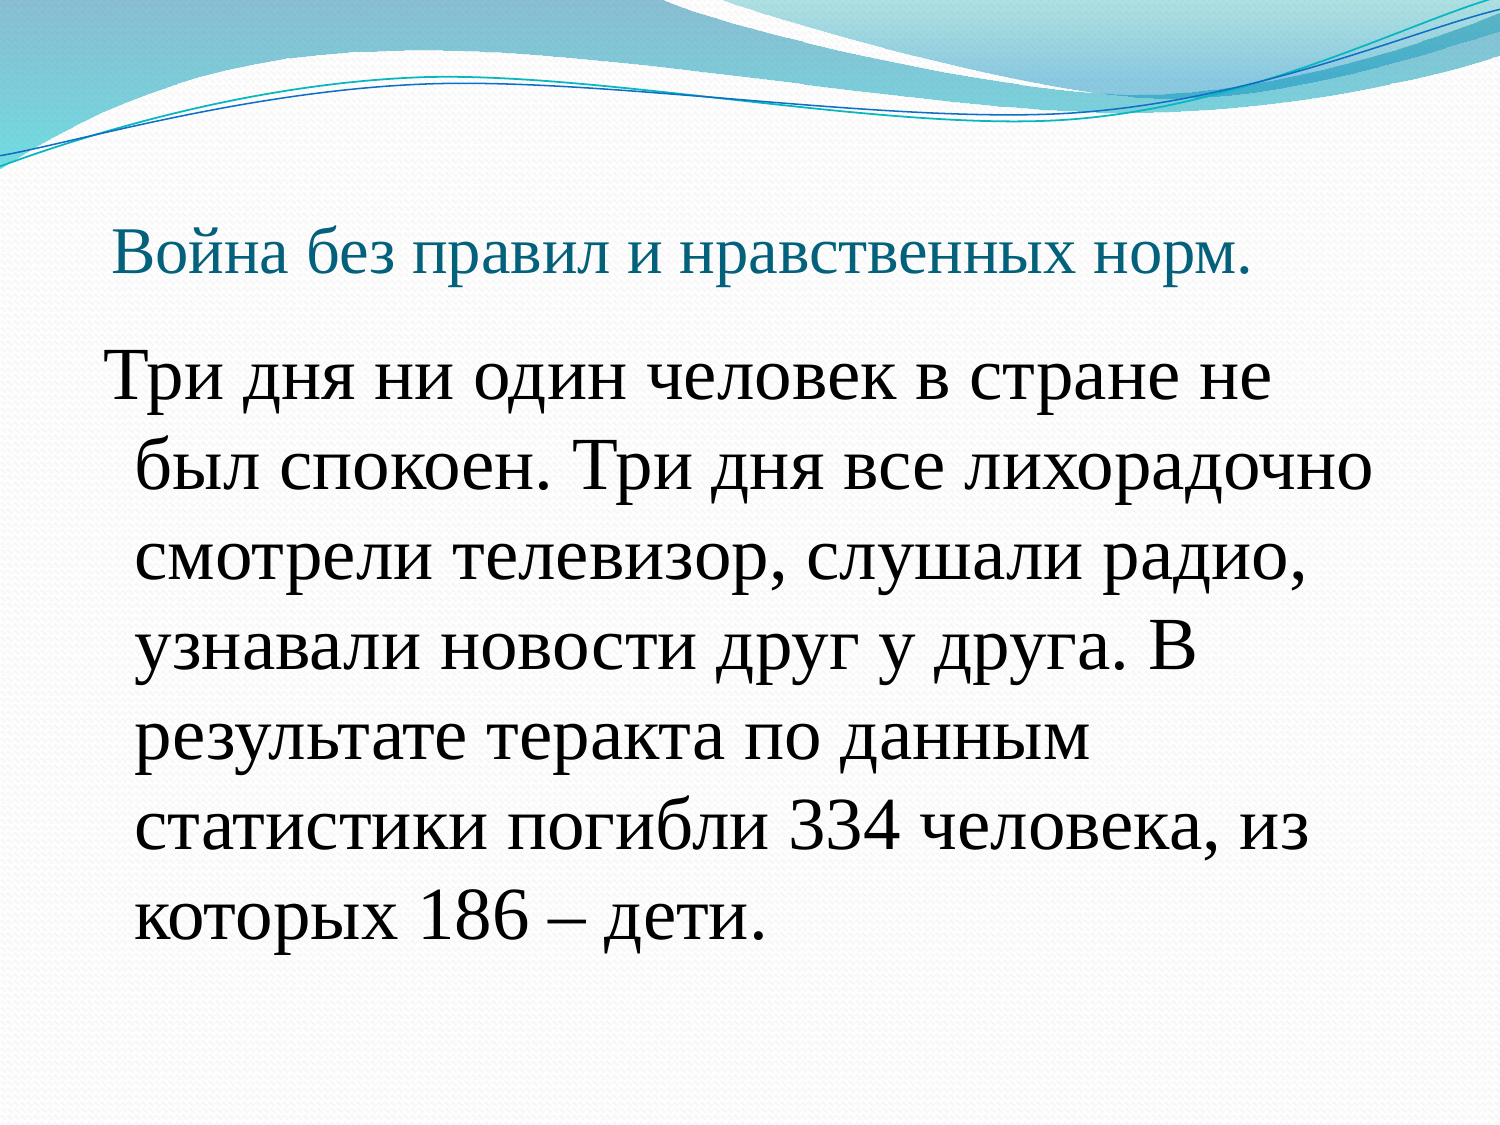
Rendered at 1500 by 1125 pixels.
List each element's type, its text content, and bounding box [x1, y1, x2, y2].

title Война без правил и нравственных норм. [75, 115, 1425, 303]
list Три дня ни один человек в стране не был спокоен. Три дня все лихорадочно смотрели телевизор, слушали радио, узнавали новости друг у друга. В результате теракта по данным статистики погибли 334 человека, из которых 186 – дети. [75, 317, 1425, 1038]
